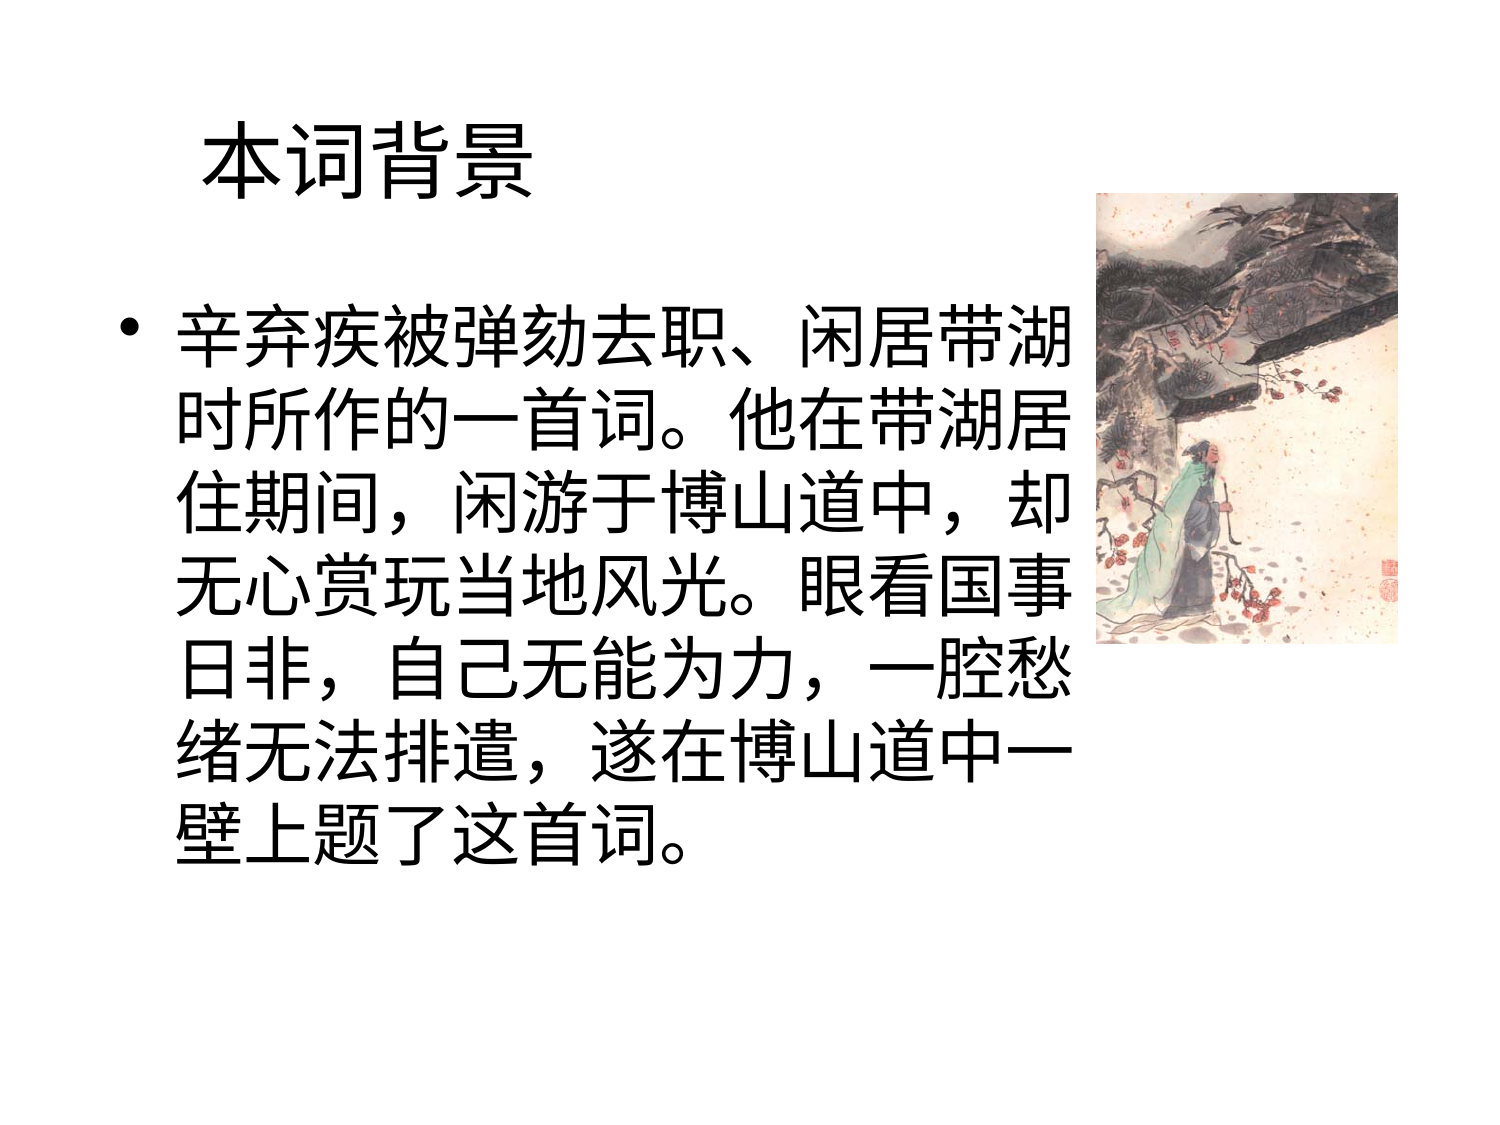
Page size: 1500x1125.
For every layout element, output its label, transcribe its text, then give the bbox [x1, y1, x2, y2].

text_box 本词背景 [184, 100, 877, 361]
list 辛弃疾被弹劾去职、闲居带湖时所作的一首词。他在带湖居住期间，闲游于博山道中，却无心赏玩当地风光。眼看国事日非，自己无能为力，一腔愁绪无法排遣，遂在博山道中一壁上题了这首词。 [103, 285, 1120, 968]
picture [1096, 193, 1398, 644]
